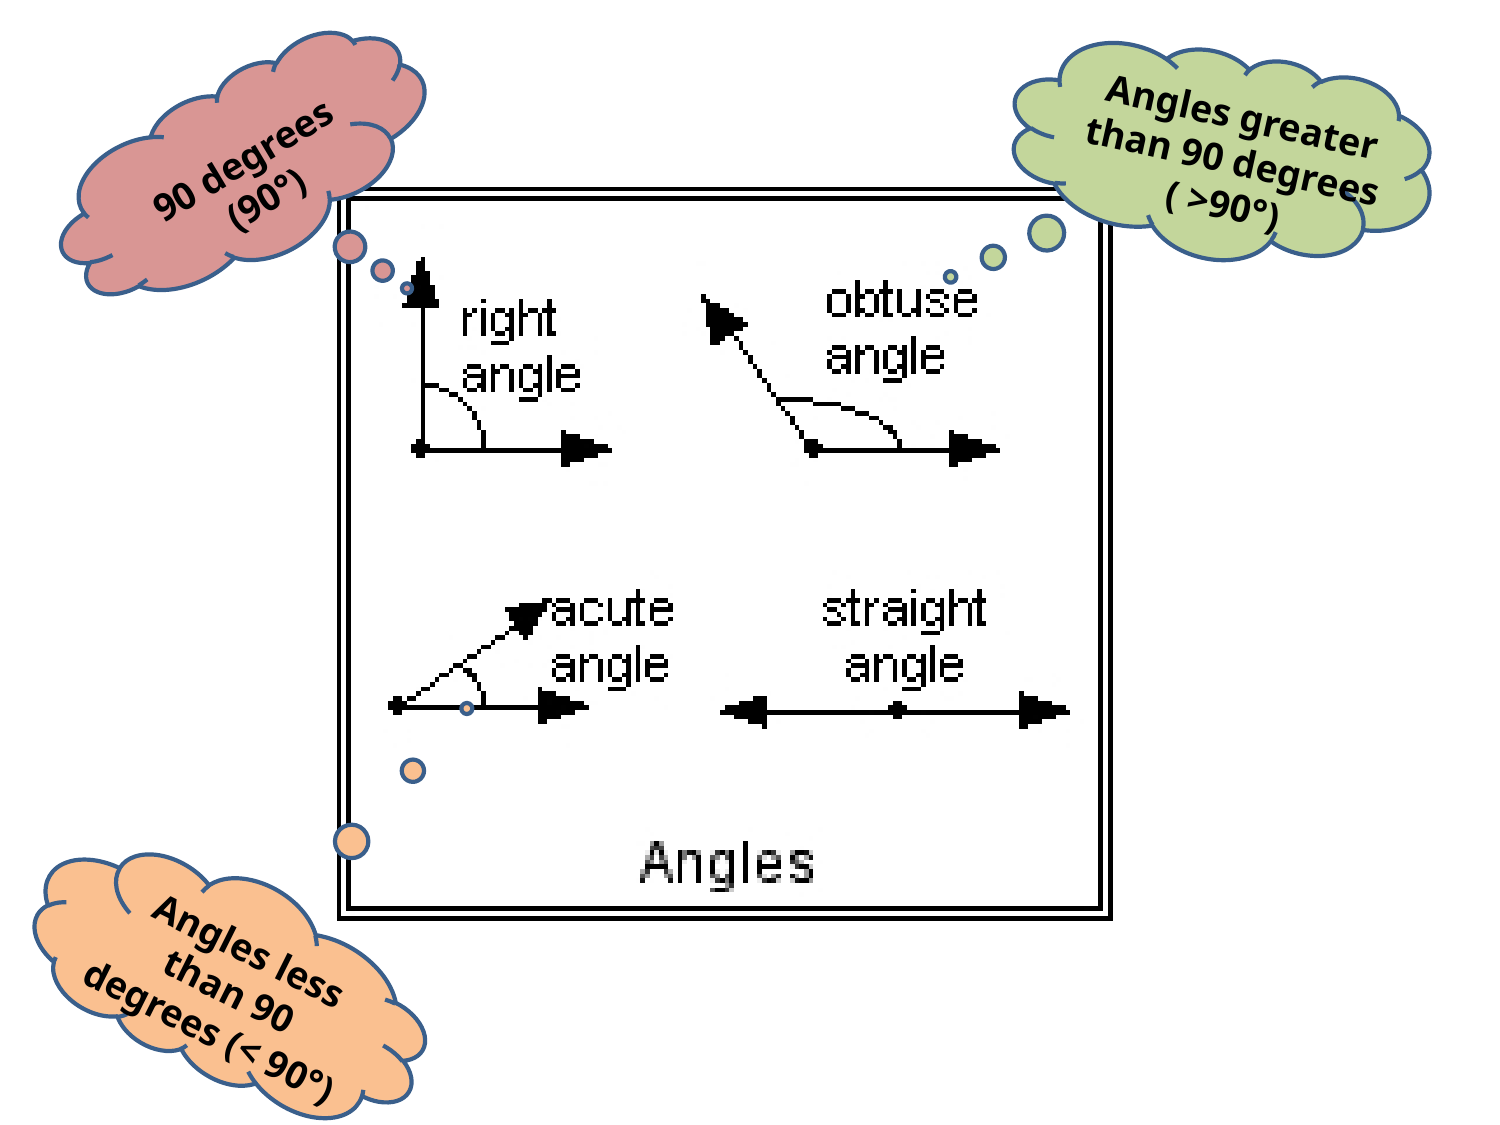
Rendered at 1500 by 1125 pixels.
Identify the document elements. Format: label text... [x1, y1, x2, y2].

text_box 90 degrees (90°) [87, 50, 421, 308]
text_box [1275, 247, 1323, 259]
text_box [32, 857, 111, 979]
text_box [350, 1005, 428, 1115]
text_box [1011, 40, 1432, 232]
text_box Angles less than 90 degrees (< 90°) [50, 850, 409, 1125]
text_box [57, 988, 254, 1088]
text_box [1116, 211, 1270, 263]
picture [337, 187, 1113, 921]
text_box [58, 30, 427, 297]
text_box Angles greater than 90 degrees ( >90°) [1052, 49, 1416, 271]
text_box [256, 1088, 322, 1121]
text_box [130, 852, 393, 987]
